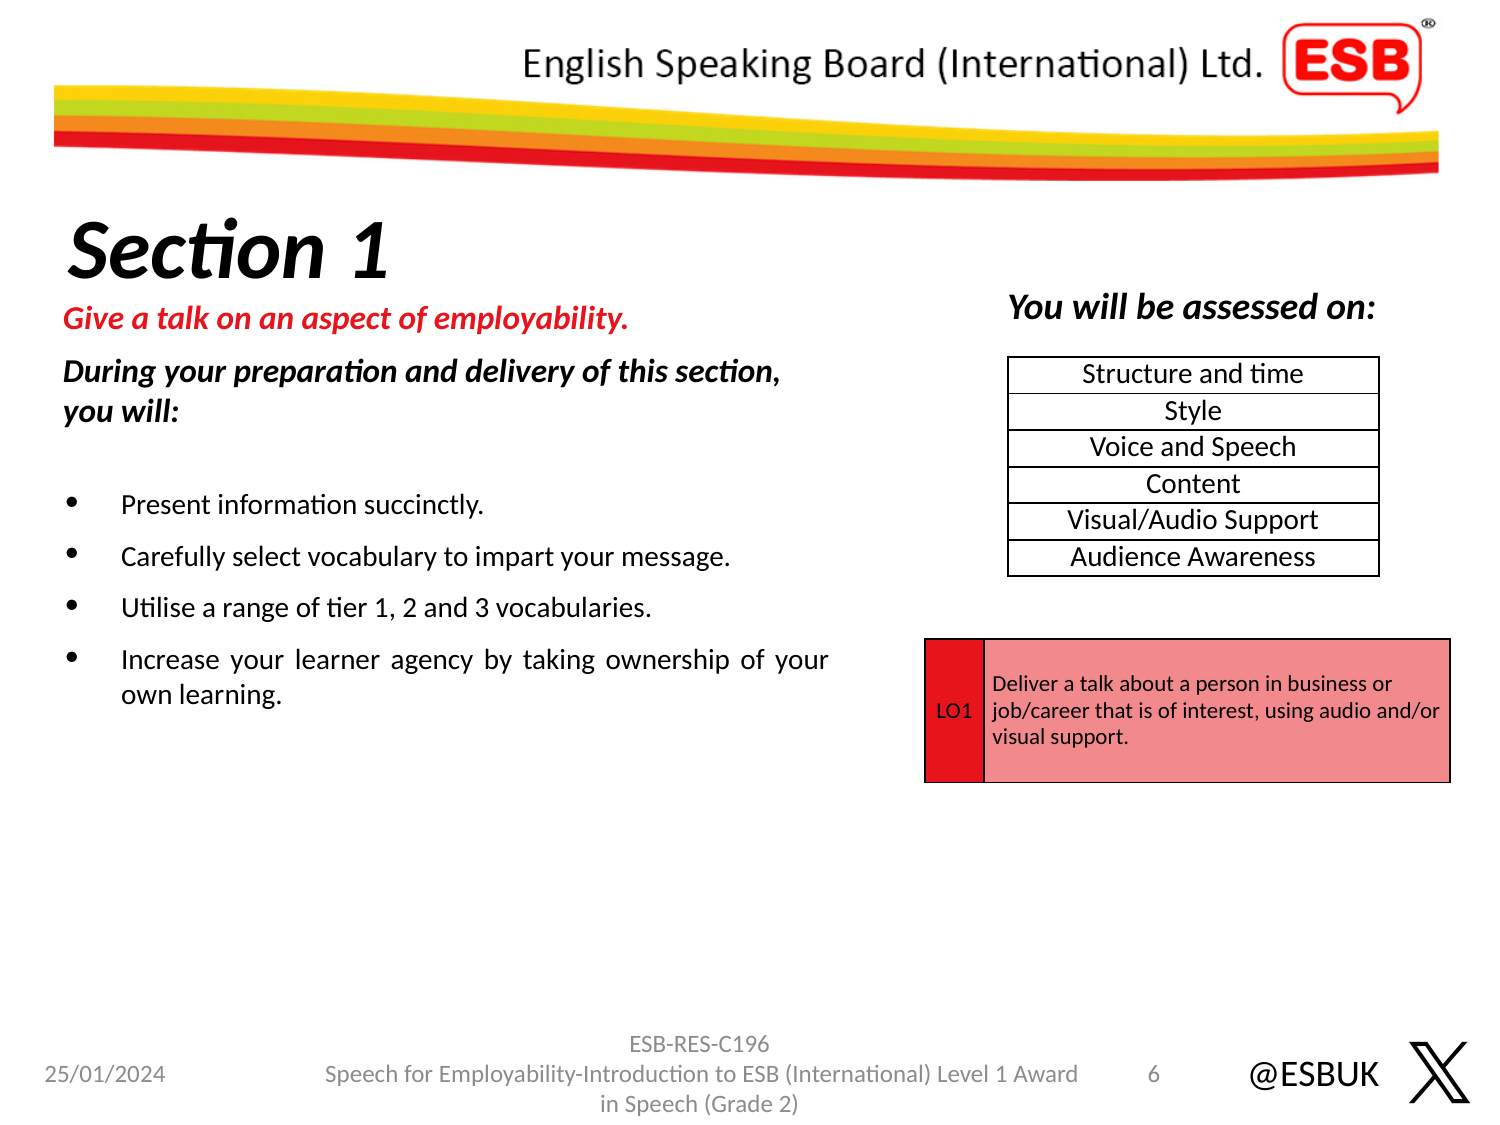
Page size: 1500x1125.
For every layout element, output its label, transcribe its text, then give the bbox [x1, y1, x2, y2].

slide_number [29, 1042, 301, 1103]
table_cell Voice and Speech [1009, 431, 1378, 466]
picture [0, 0, 1500, 189]
table_header LO1 [926, 640, 983, 782]
table_header Deliver a talk about a person in business or job/career that is of interest, using audio and/or visual support. [985, 640, 1449, 782]
text_box Give a talk on an aspect of employability. During your preparation and delivery of this section, you will: [47, 288, 843, 437]
slide_number 6 [930, 1042, 1176, 1103]
picture [1400, 1029, 1481, 1116]
text_box Present information succinctly. Carefully select vocabulary to impart your message. Utilise a range of tier 1, 2 and 3 vocabularies. Increase your learner agency by taking ownership of your own learning. [49, 478, 845, 718]
table_header Structure and time [1009, 358, 1378, 393]
table_cell Audience Awareness [1009, 541, 1378, 575]
table_cell Style [1009, 394, 1378, 429]
title Section 1 [53, 196, 1347, 288]
text_box You will be assessed on: [641, 274, 1392, 335]
table_cell Content [1009, 468, 1378, 502]
table_cell Visual/Audio Support [1009, 504, 1378, 539]
footer ESB-RES-C196 Speech for Employability-Introduction to ESB (International) Level 1 Award in Speech (Grade 2) [301, 1042, 930, 1103]
